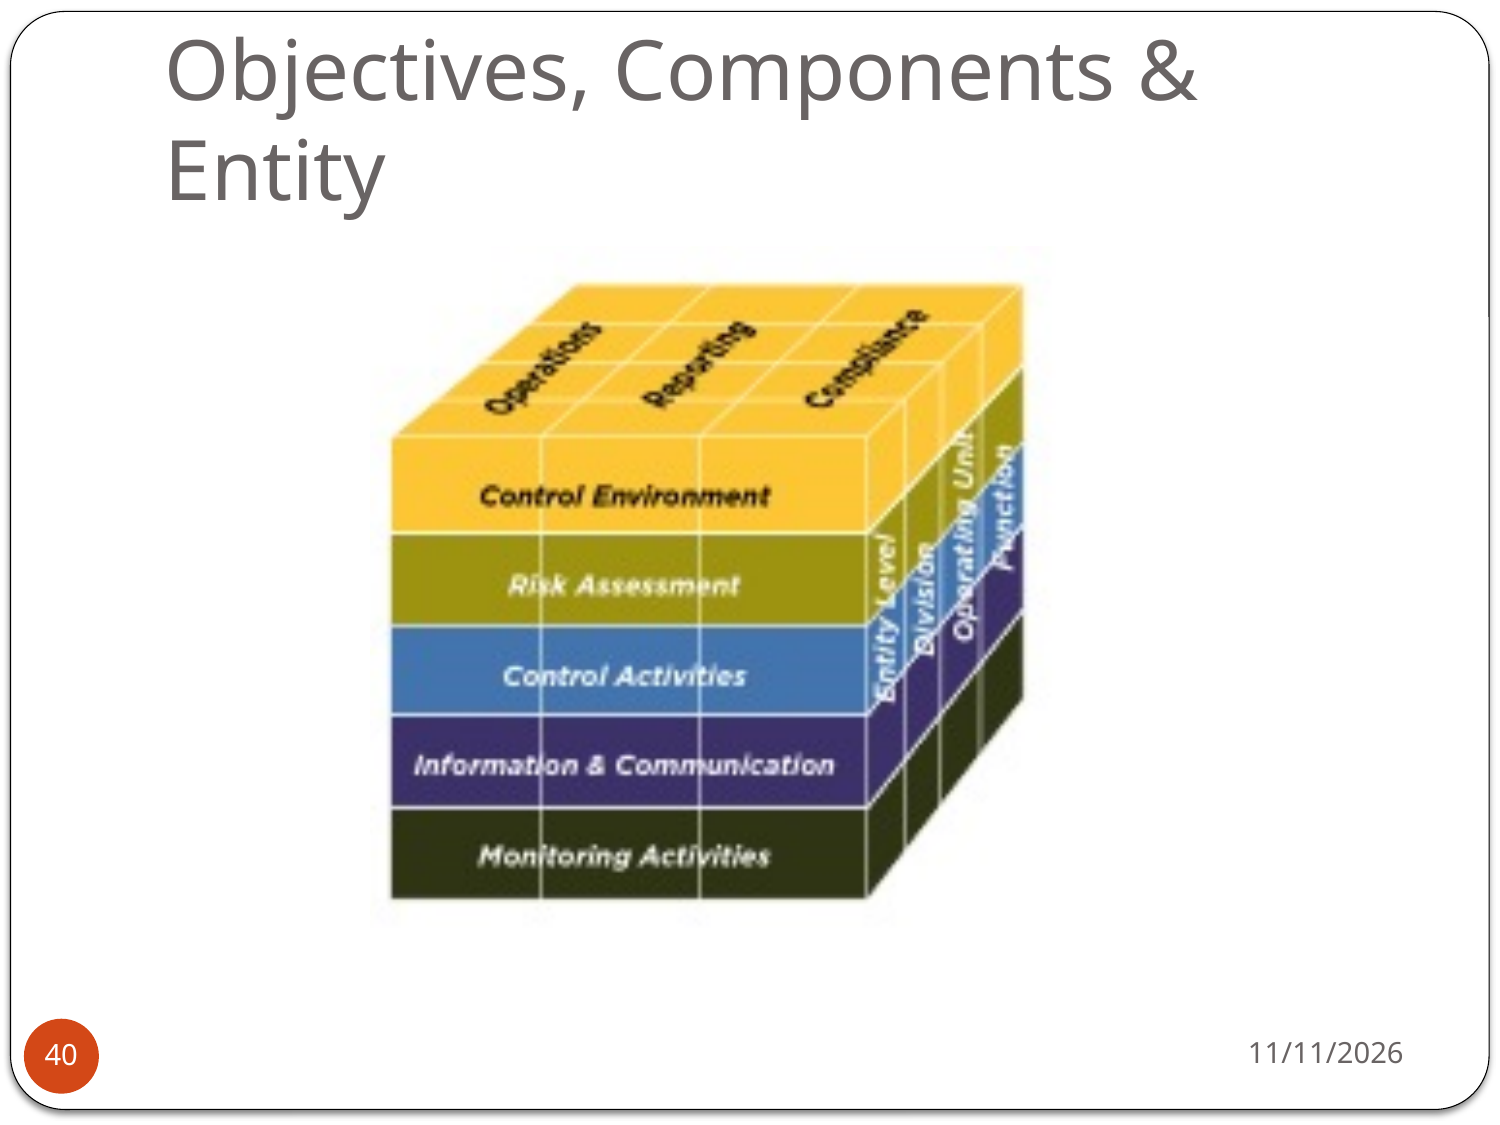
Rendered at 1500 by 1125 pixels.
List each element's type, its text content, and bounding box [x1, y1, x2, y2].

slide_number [1012, 1015, 1419, 1094]
title Objectives, Components & Entity [150, 45, 1425, 233]
picture [370, 246, 1071, 935]
slide_number 40 [23, 1018, 99, 1094]
